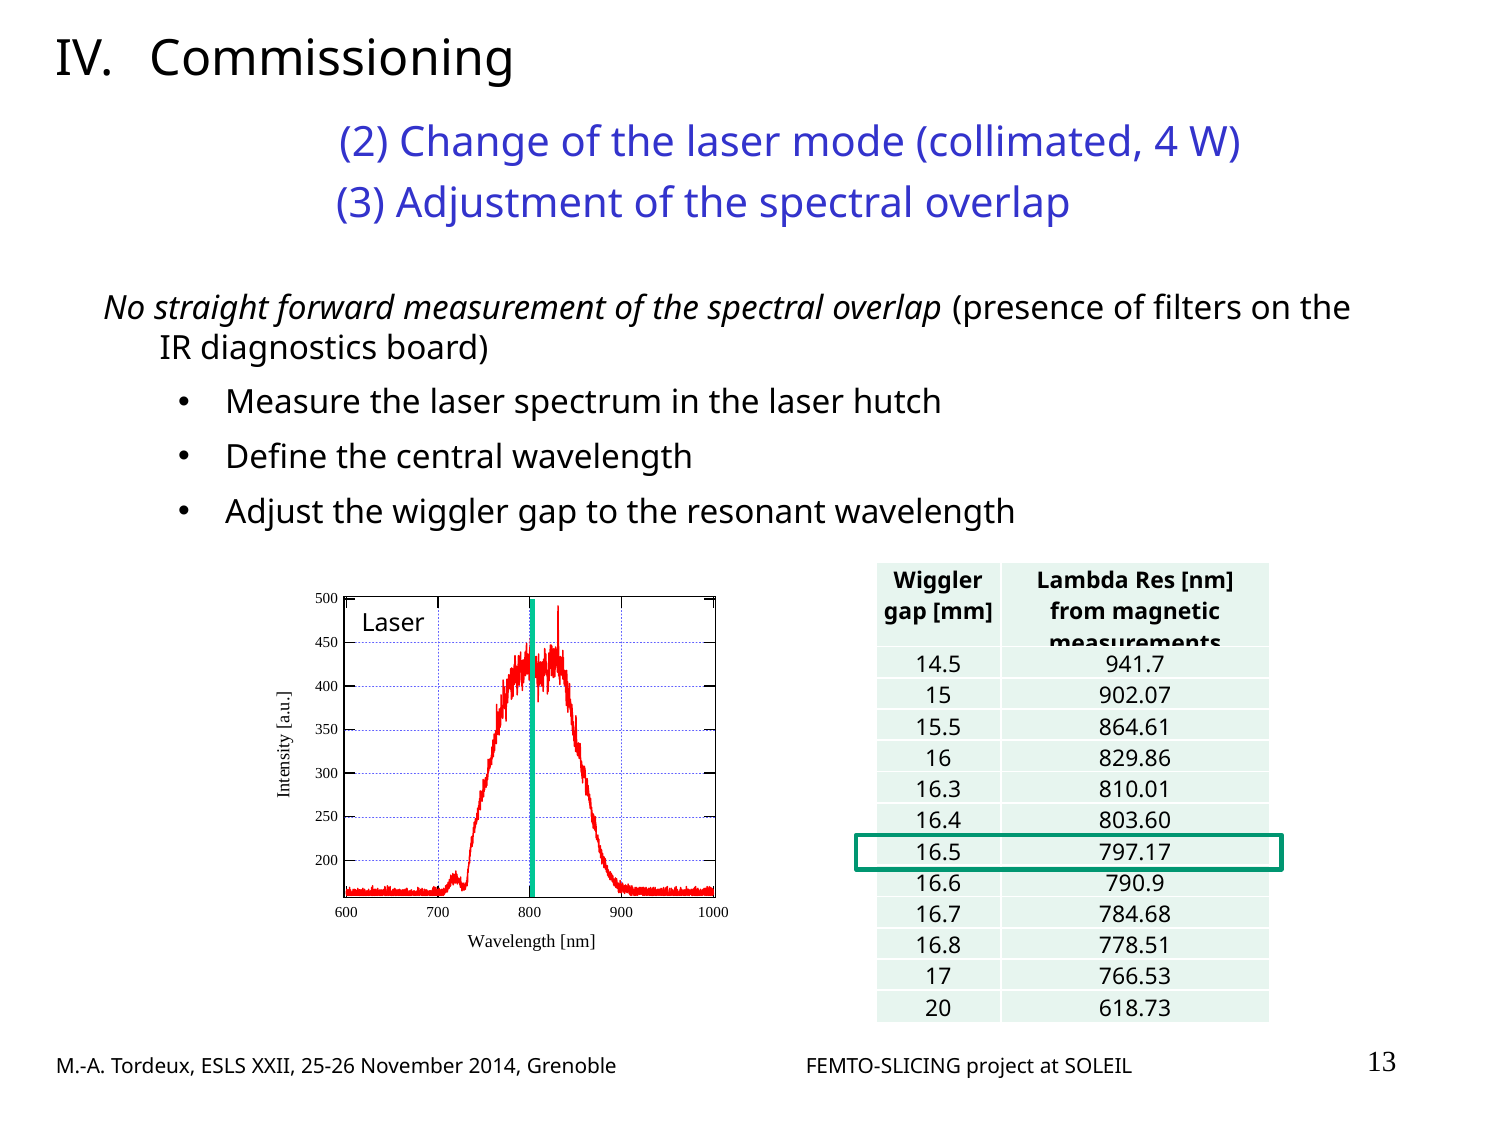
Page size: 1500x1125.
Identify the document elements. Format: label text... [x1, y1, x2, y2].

table_cell 790.9 [1002, 872, 1269, 896]
table_cell 766.53 [1002, 960, 1269, 989]
table_cell 16.8 [877, 929, 1000, 958]
table_cell 784.68 [1002, 897, 1269, 927]
table_cell 14.5 [877, 647, 1000, 677]
table_cell 15.5 [877, 710, 1000, 739]
text_box (2) Change of the laser mode (collimated, 4 W) [243, 107, 1337, 173]
table_cell 15 [877, 679, 1000, 708]
table_cell 803.60 [1002, 804, 1269, 833]
table_header Lambda Res [nm] from magnetic measurements [1002, 563, 1269, 646]
table_cell 20 [877, 991, 1000, 1022]
table_cell 902.07 [1002, 679, 1269, 708]
table_cell 16.3 [877, 772, 1000, 802]
table_header Wiggler gap [mm] [877, 563, 1000, 646]
table_cell 16 [877, 741, 1000, 771]
table_cell 941.7 [1002, 647, 1269, 677]
text_box [854, 833, 1284, 872]
table_cell 17 [877, 960, 1000, 989]
slide_number 13 [1352, 1034, 1453, 1081]
text_box No straight forward measurement of the spectral overlap (presence of filters on the IR diagnostics board) Measure the laser spectrum in the laser hutch Define the central wavelength Adjust the wiggler gap to the resonant wavelength [88, 278, 1376, 504]
table_cell 864.61 [1002, 710, 1269, 739]
table_cell 829.86 [1002, 741, 1269, 771]
table_cell 618.73 [1002, 991, 1269, 1022]
table_cell 16.4 [877, 804, 1000, 833]
text_box (3) Adjustment of the spectral overlap [157, 167, 1250, 233]
table_cell 778.51 [1002, 929, 1269, 958]
text_box Commissioning [41, 18, 1459, 94]
table_cell 810.01 [1002, 772, 1269, 802]
table_cell 16.6 [877, 872, 1000, 896]
table_cell 16.7 [877, 897, 1000, 927]
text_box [272, 581, 746, 953]
